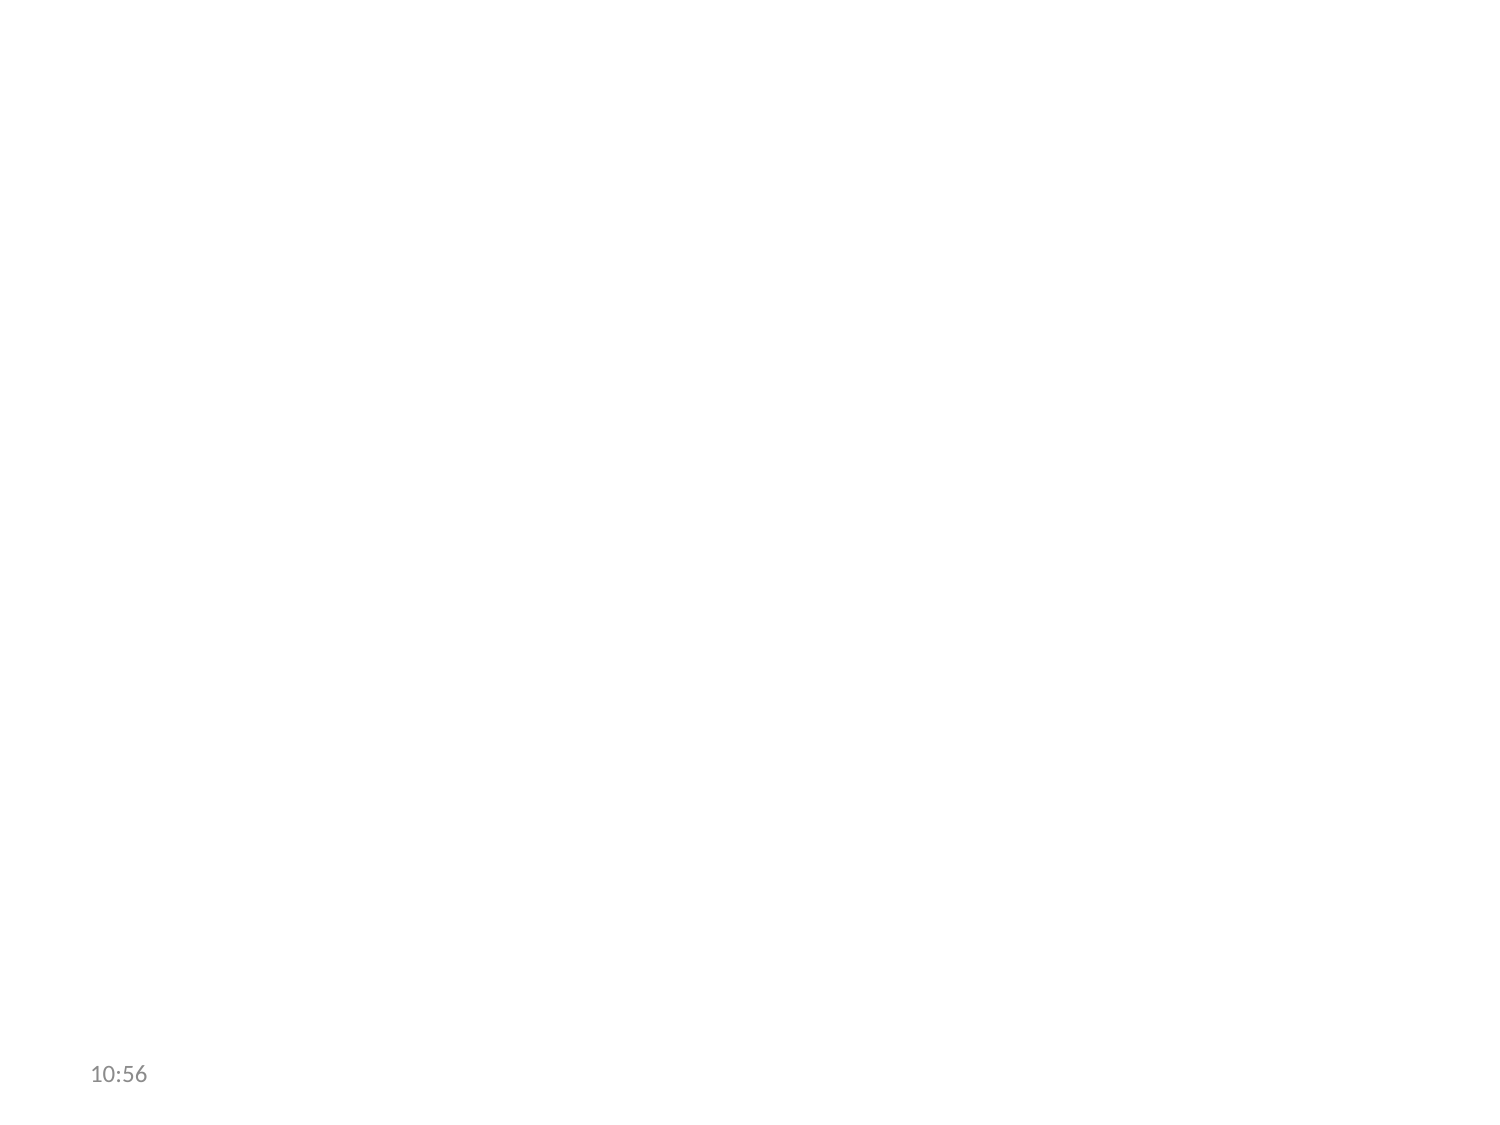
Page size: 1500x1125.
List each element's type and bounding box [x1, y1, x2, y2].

slide_number [75, 1042, 425, 1103]
